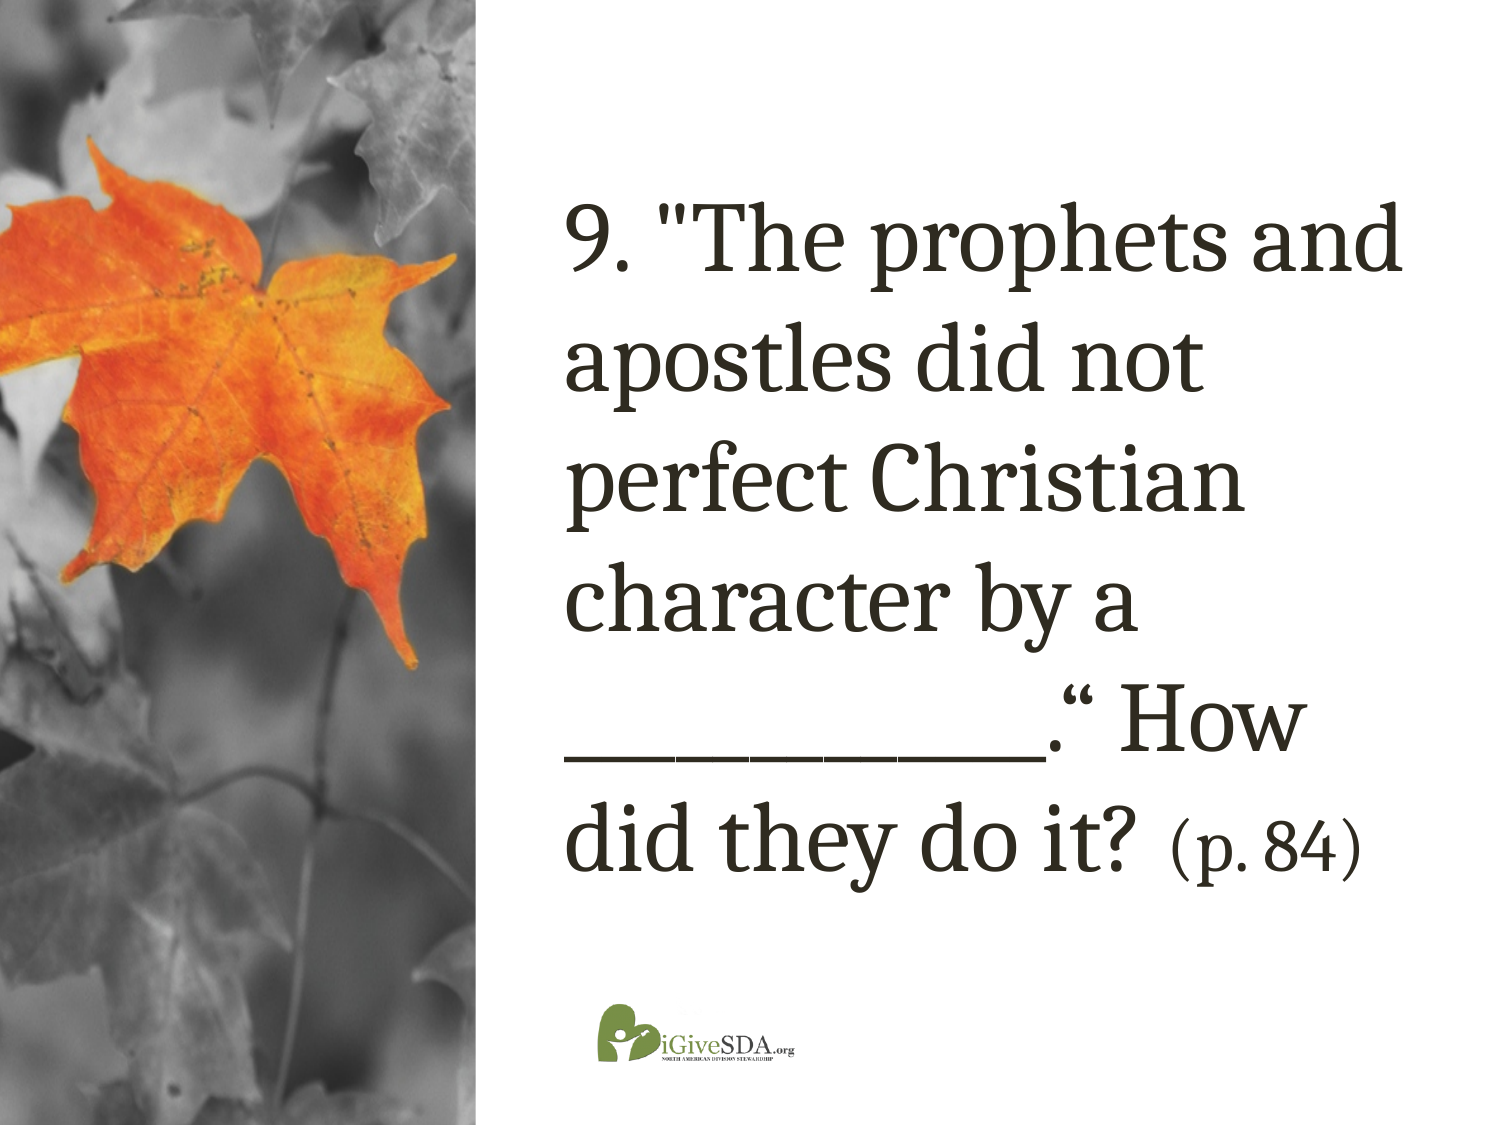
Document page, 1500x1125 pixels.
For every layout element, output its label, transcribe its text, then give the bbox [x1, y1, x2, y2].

title 9. "The prophets and apostles did not perfect Christian character by a _____________.“ How did they do it? (p. 84) [549, 149, 1425, 913]
picture [580, 989, 804, 1077]
picture [0, 0, 476, 1125]
